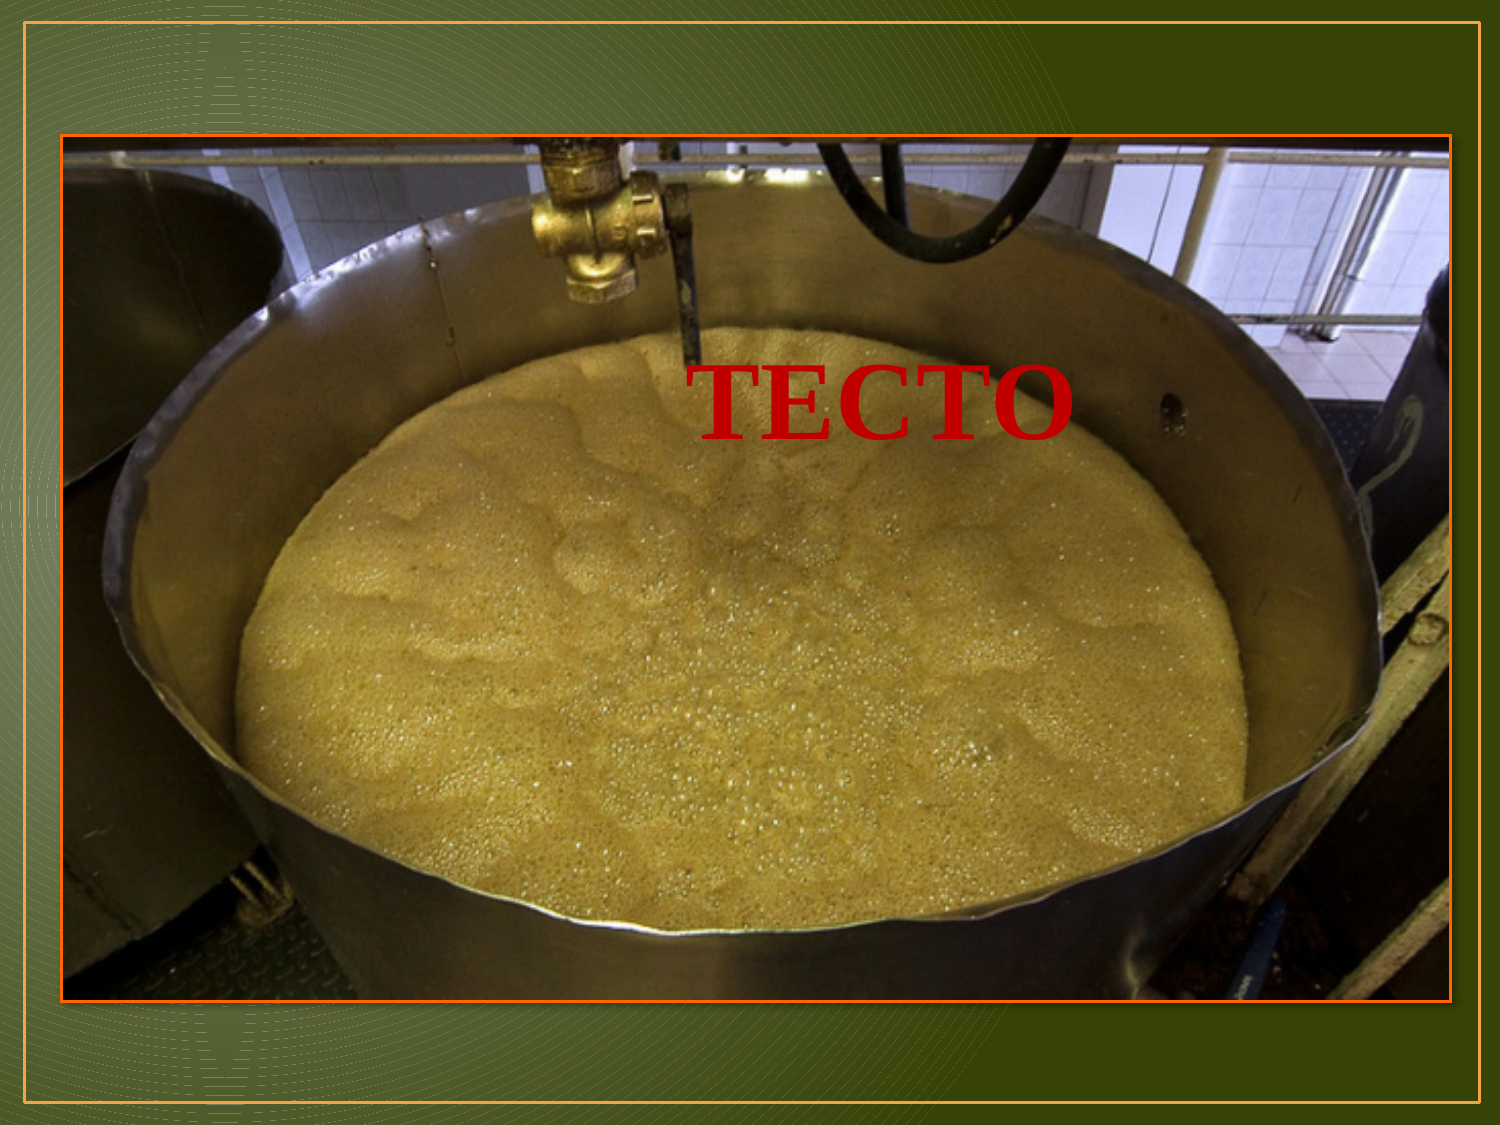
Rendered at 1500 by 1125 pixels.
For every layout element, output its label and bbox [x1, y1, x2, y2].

picture [62, 136, 1450, 1000]
